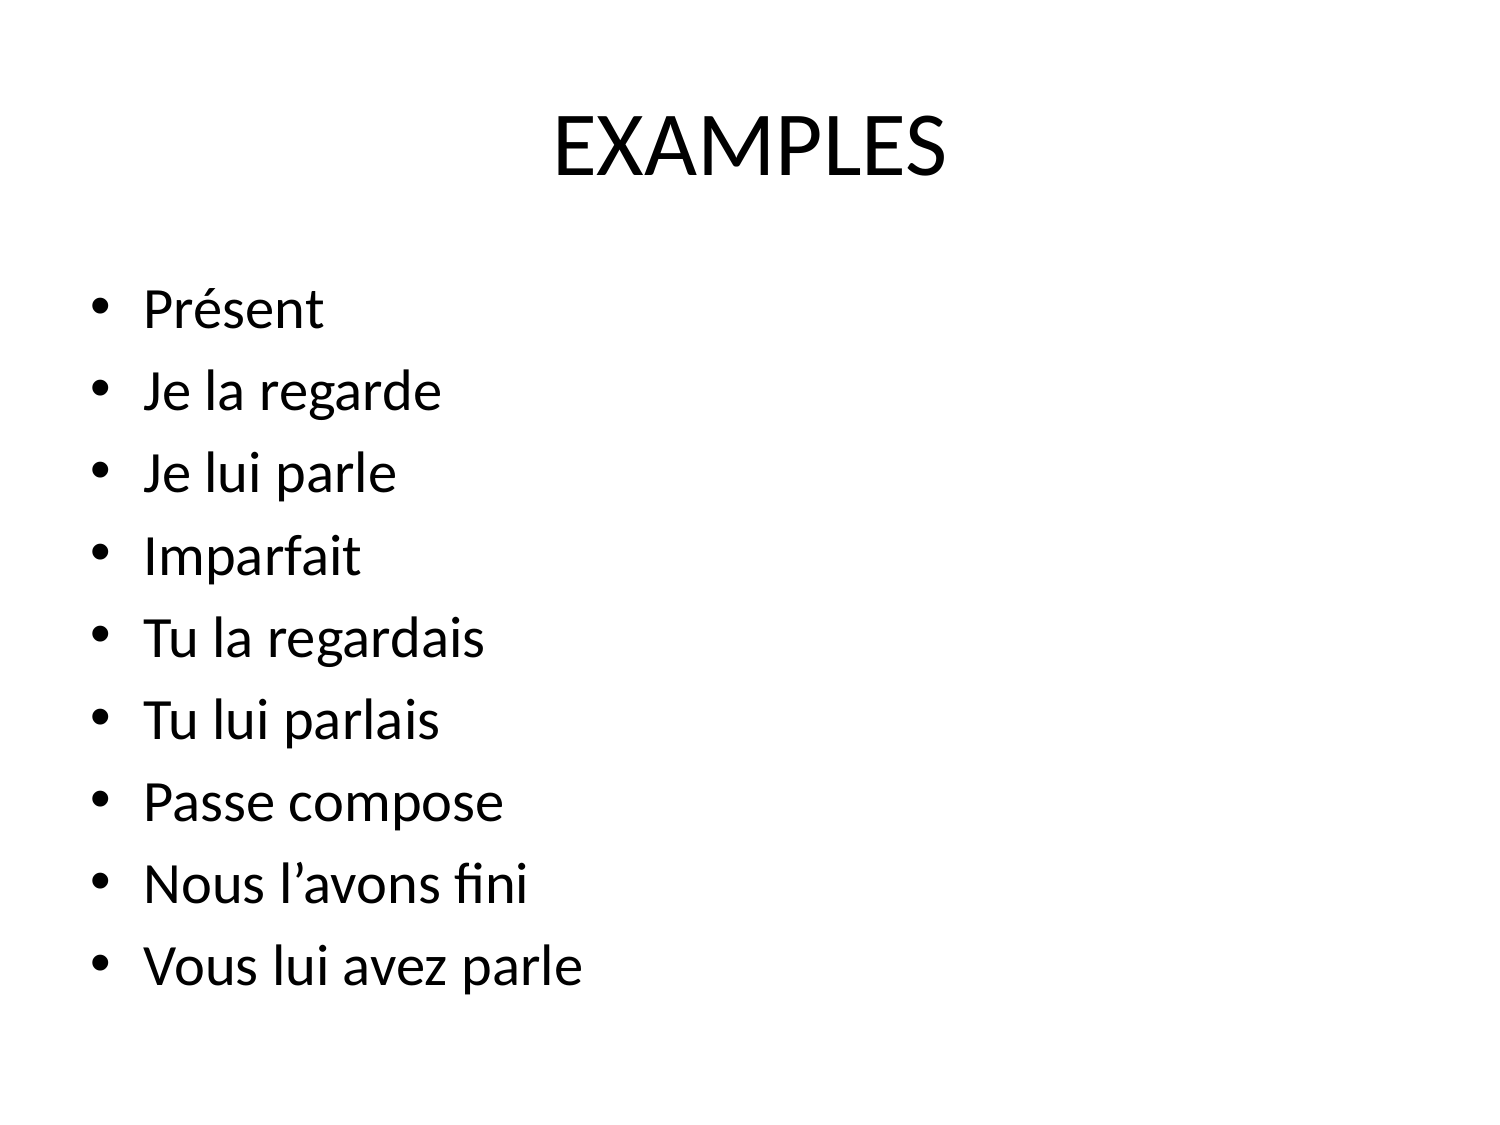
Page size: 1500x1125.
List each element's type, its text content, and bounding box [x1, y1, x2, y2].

title EXAMPLES [75, 45, 1425, 233]
list Présent Je la regarde Je lui parle Imparfait Tu la regardais Tu lui parlais Passe compose Nous l’avons fini Vous lui avez parle [75, 262, 1425, 1005]
